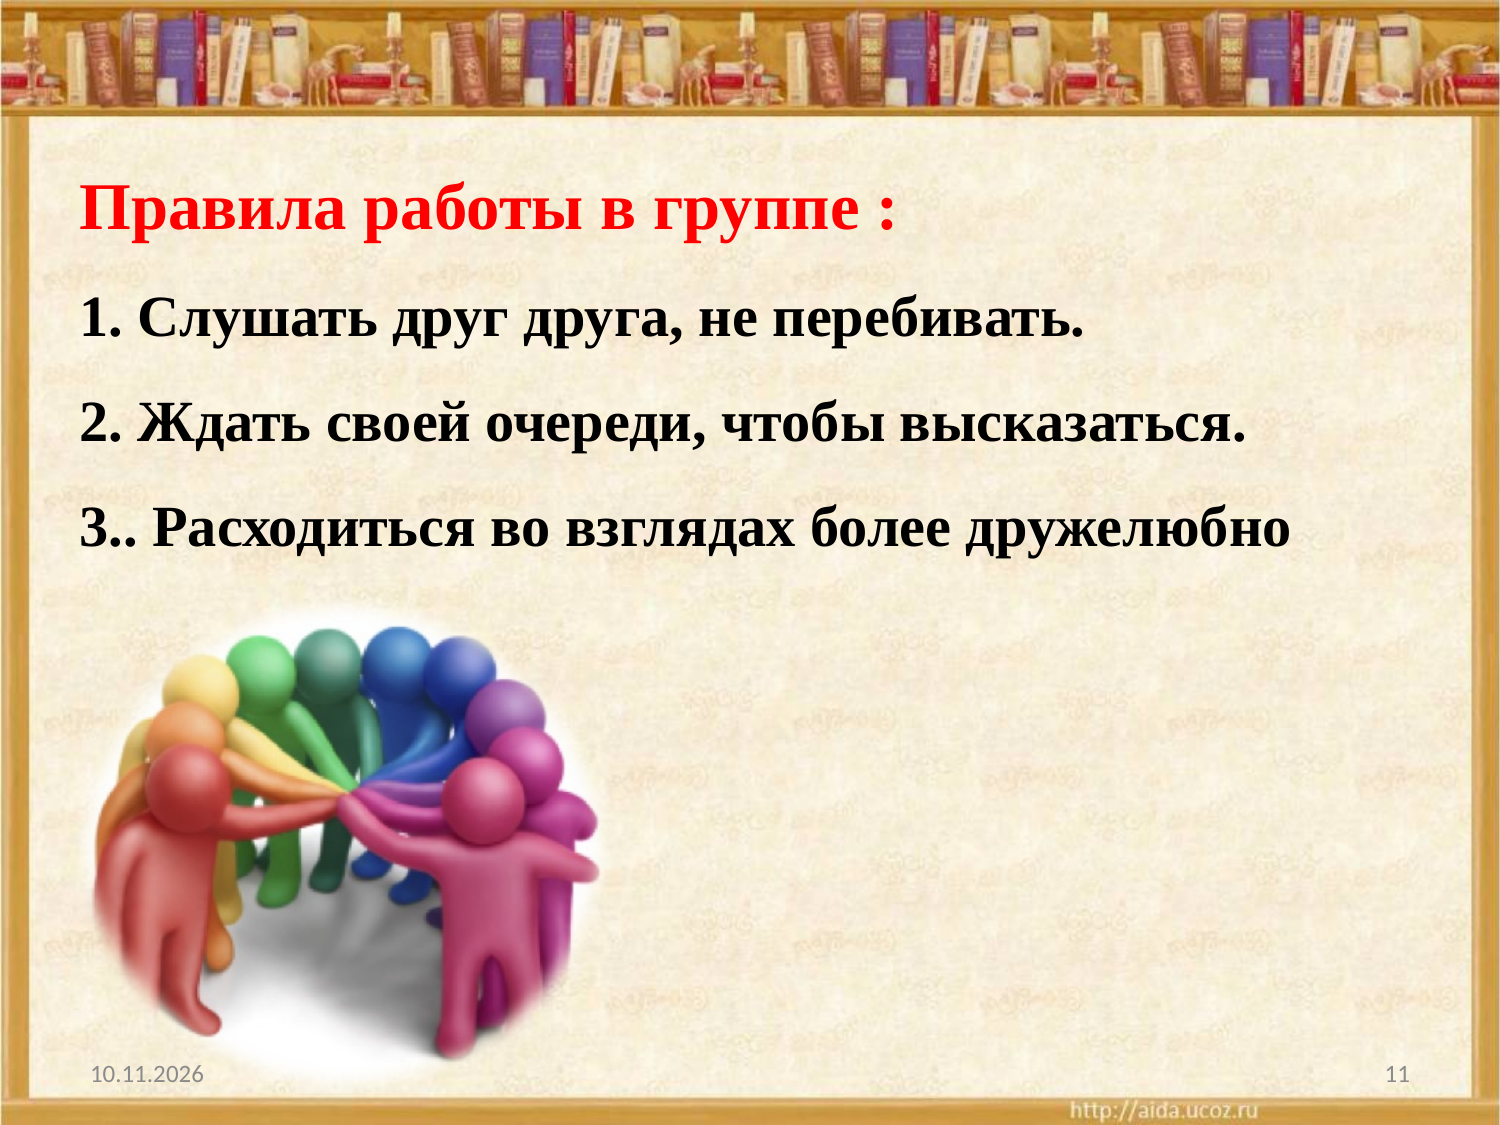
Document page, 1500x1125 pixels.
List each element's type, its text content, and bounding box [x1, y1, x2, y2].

text_box Правила работы в группе : 1. Слушать друг друга, не перебивать. 2. Ждать своей очереди, чтобы высказаться. 3.. Расходиться во взглядах более дружелюбно [64, 115, 1447, 566]
picture [0, 0, 1500, 1125]
slide_number 11 [1074, 1042, 1425, 1103]
